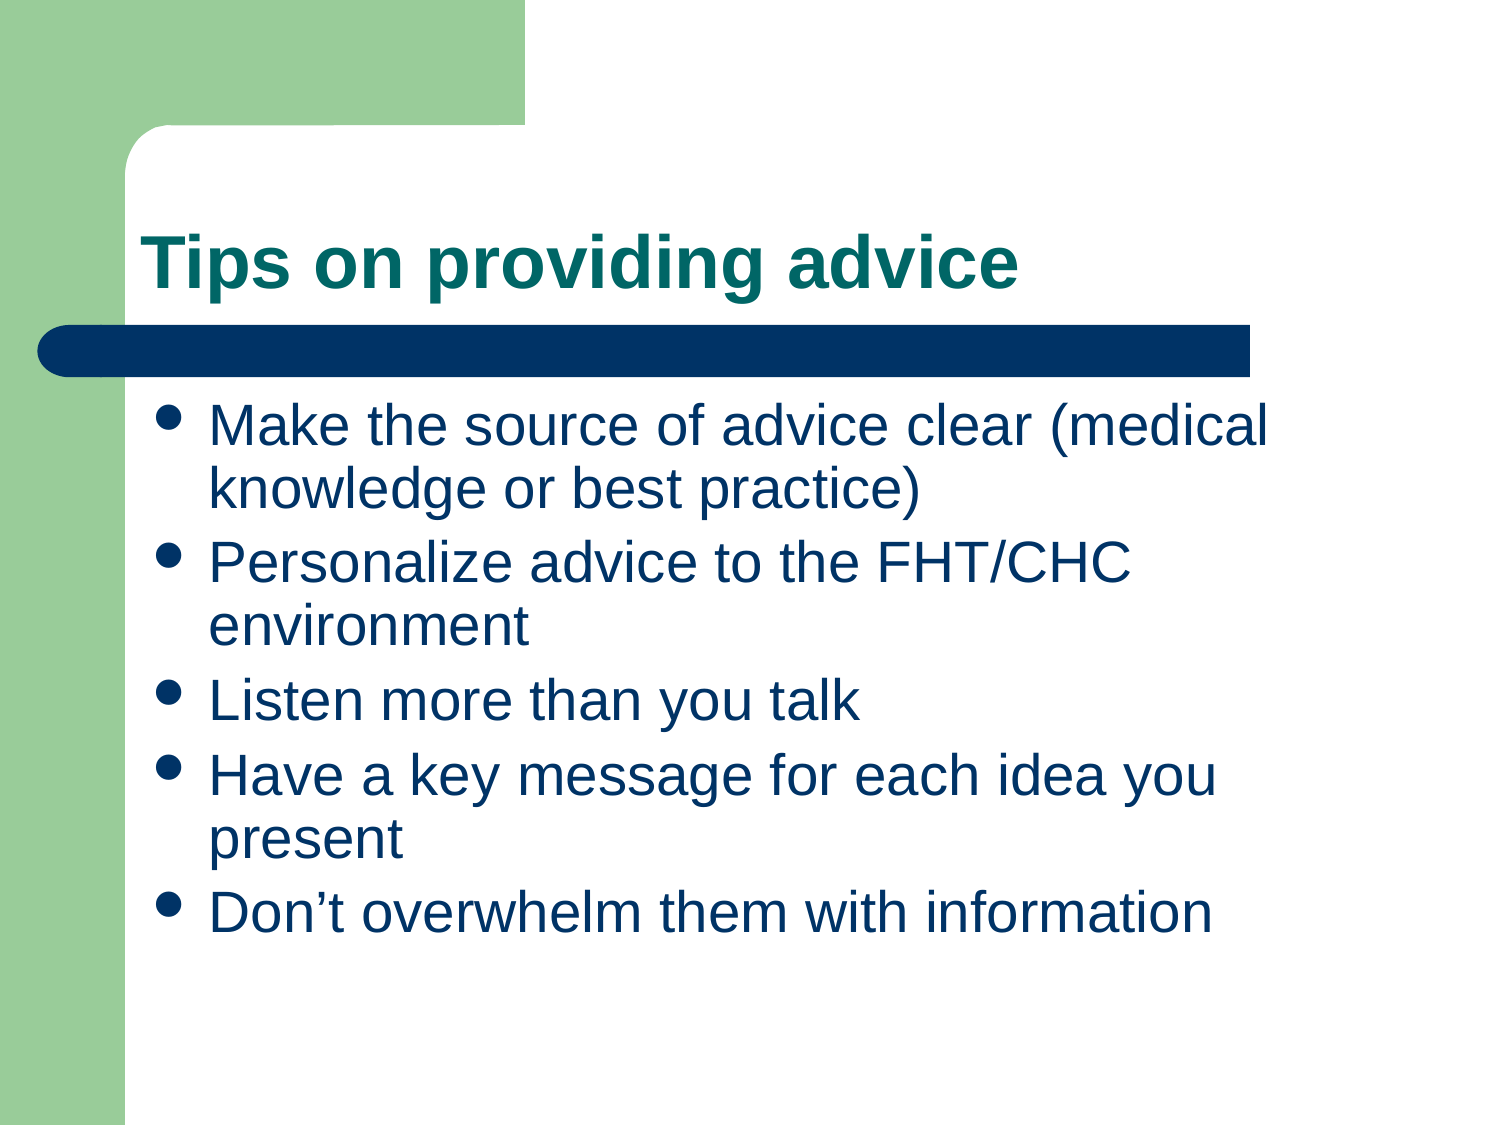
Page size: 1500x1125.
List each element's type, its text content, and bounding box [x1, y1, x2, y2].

title Tips on providing advice [124, 124, 1426, 313]
list Make the source of advice clear (medical knowledge or best practice) Personalize advice to the FHT/CHC environment Listen more than you talk Have a key message for each idea you present Don’t overwhelm them with information [137, 387, 1400, 999]
